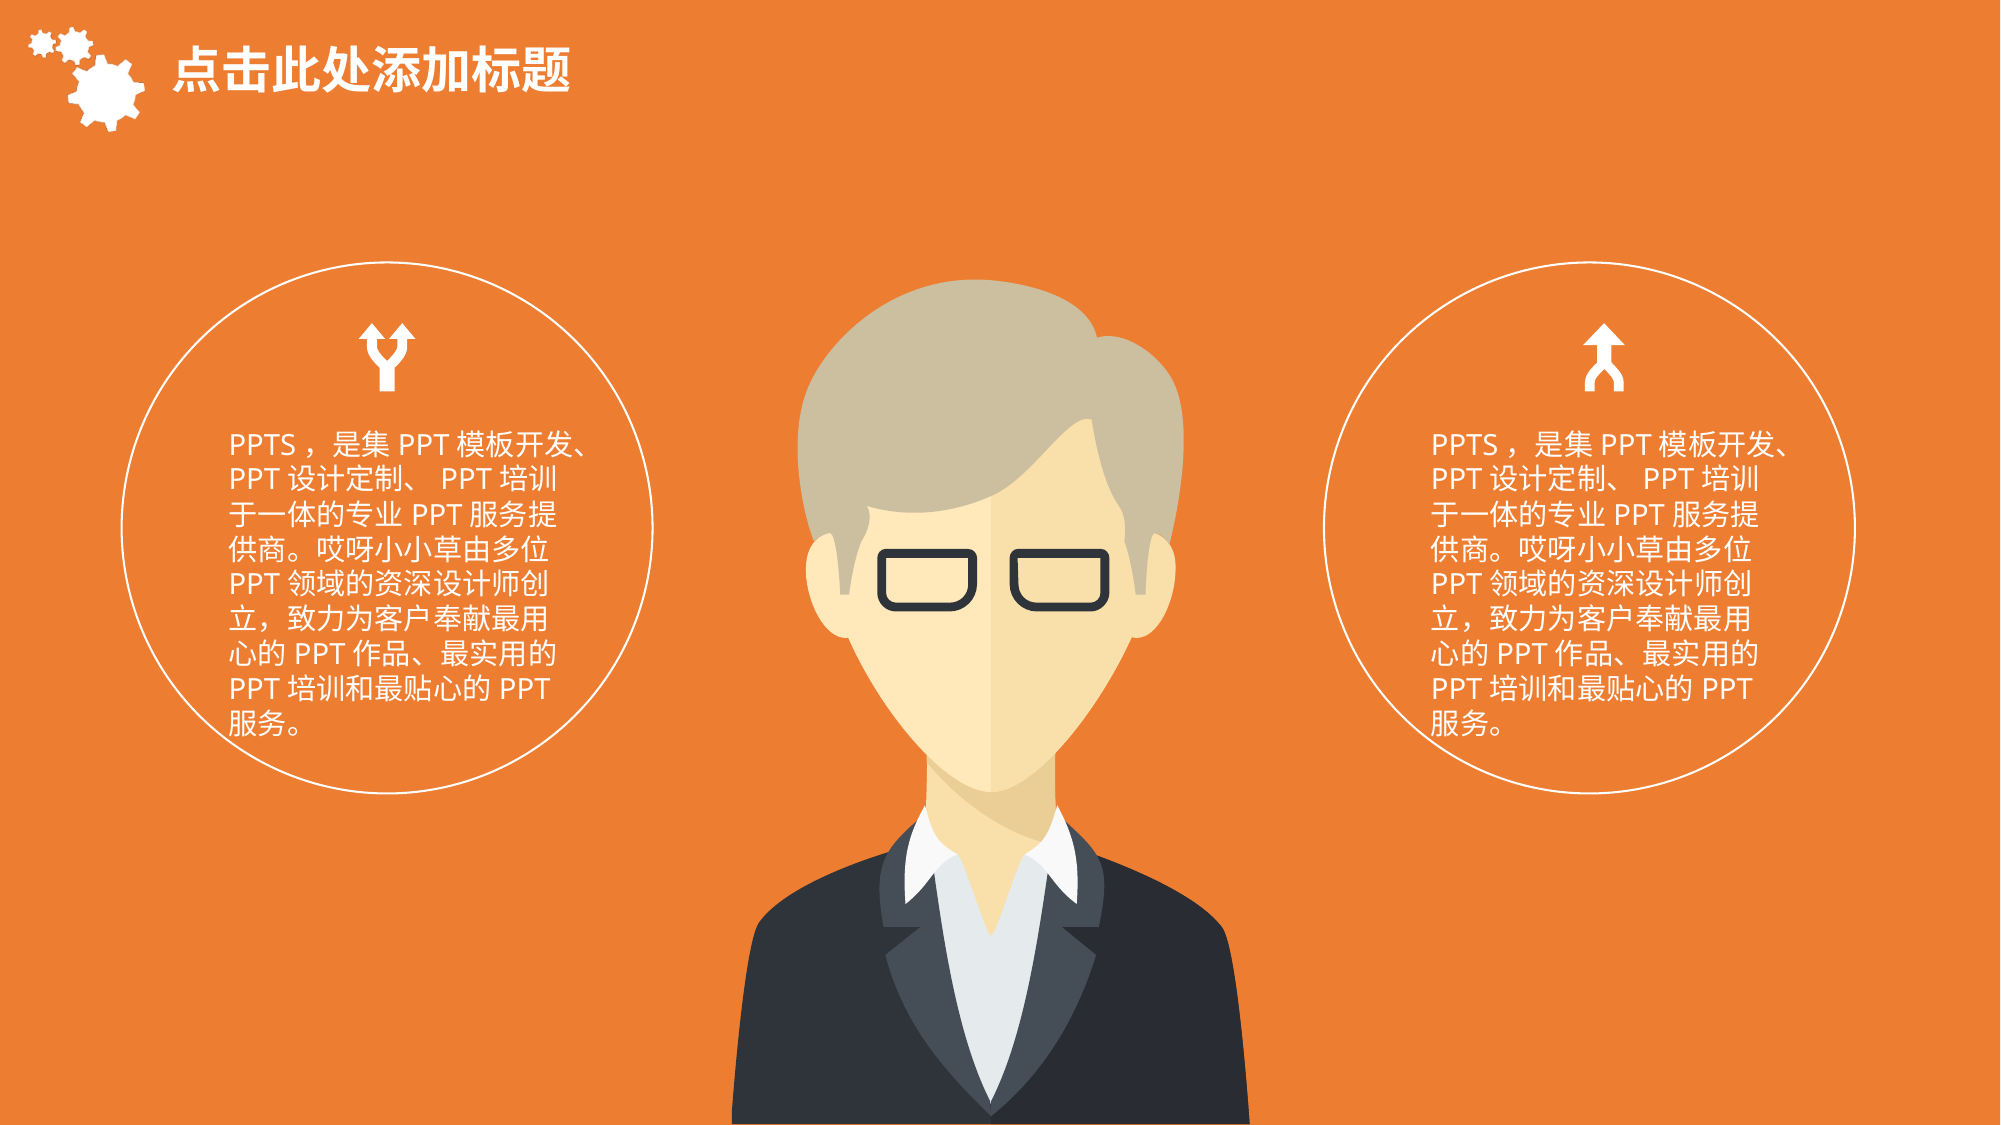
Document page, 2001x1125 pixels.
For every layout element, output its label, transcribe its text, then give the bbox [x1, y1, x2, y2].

picture [0, 0, 2001, 1125]
text_box 点击此处添加标题 [156, 31, 599, 107]
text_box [121, 262, 653, 794]
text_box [1323, 262, 1856, 794]
